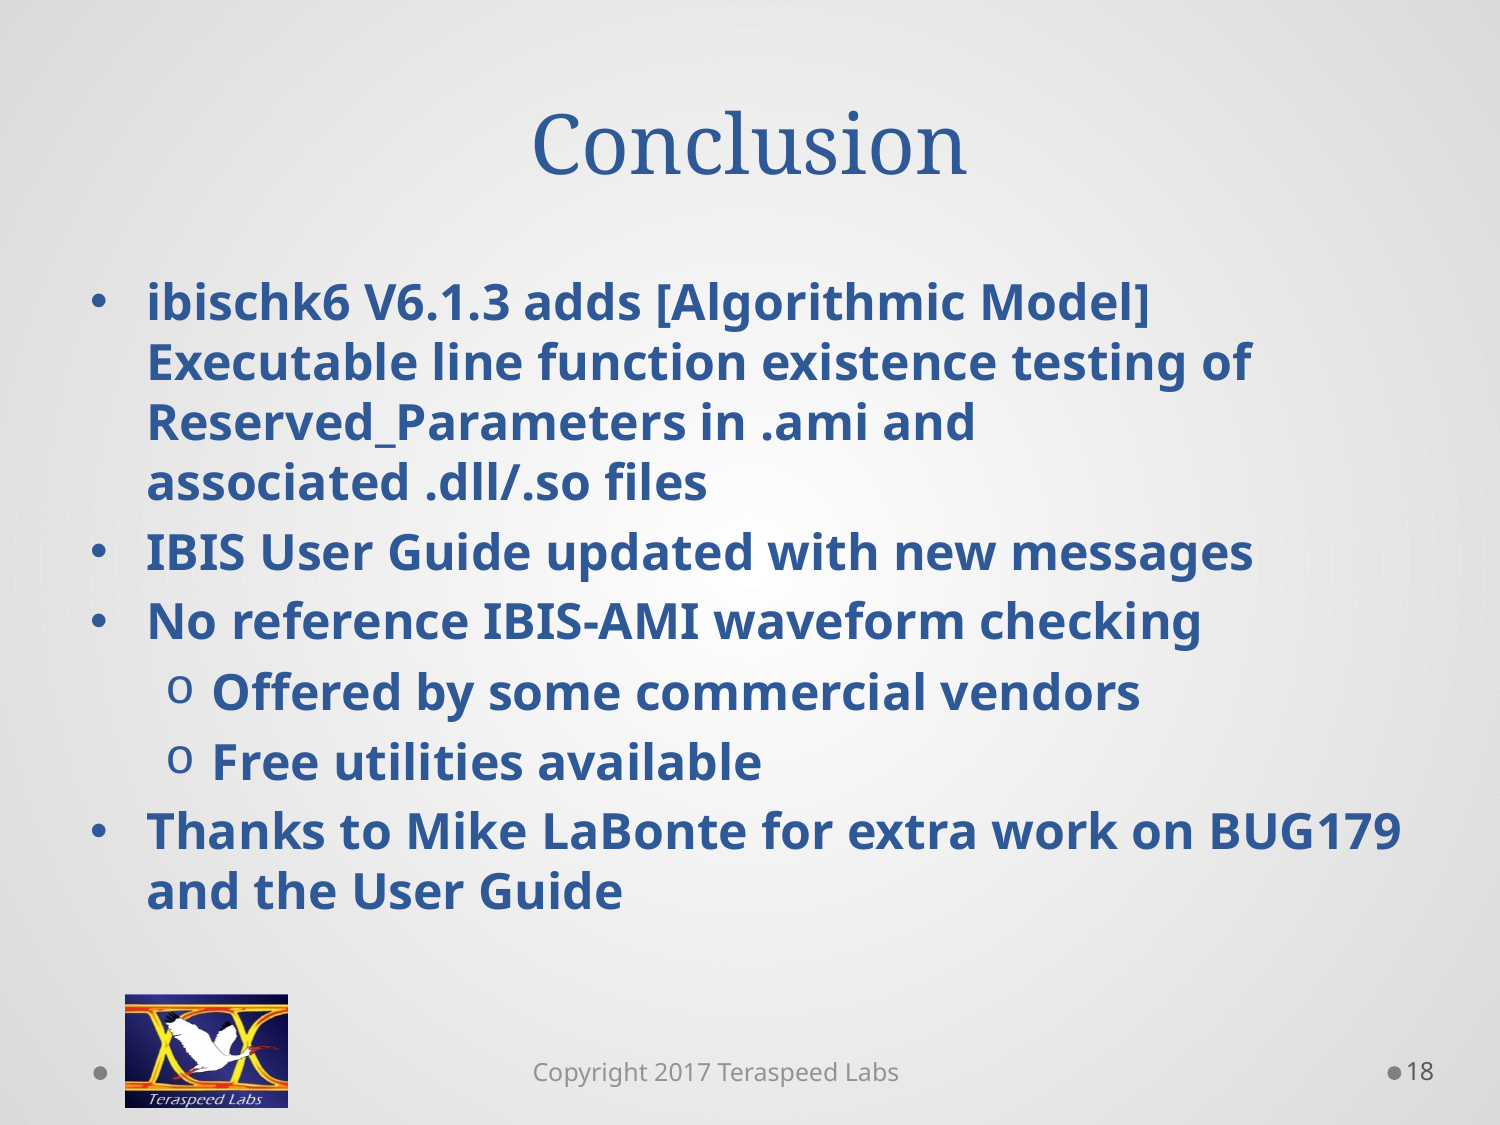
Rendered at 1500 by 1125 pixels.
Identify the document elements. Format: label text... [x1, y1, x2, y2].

picture [125, 1005, 288, 1108]
footer Copyright 2017 Teraspeed Labs [525, 1043, 993, 1103]
slide_number 18 [1401, 1042, 1494, 1103]
list ibischk6 V6.1.3 adds [Algorithmic Model] Executable line function existence testing of Reserved_Parameters in .ami and associated .dll/.so files IBIS User Guide updated with new messages No reference IBIS-AMI waveform checking Offered by some commercial vendors Free utilities available Thanks to Mike LaBonte for extra work on BUG179 and the User Guide [75, 262, 1425, 1005]
title Conclusion [75, 0, 1425, 262]
